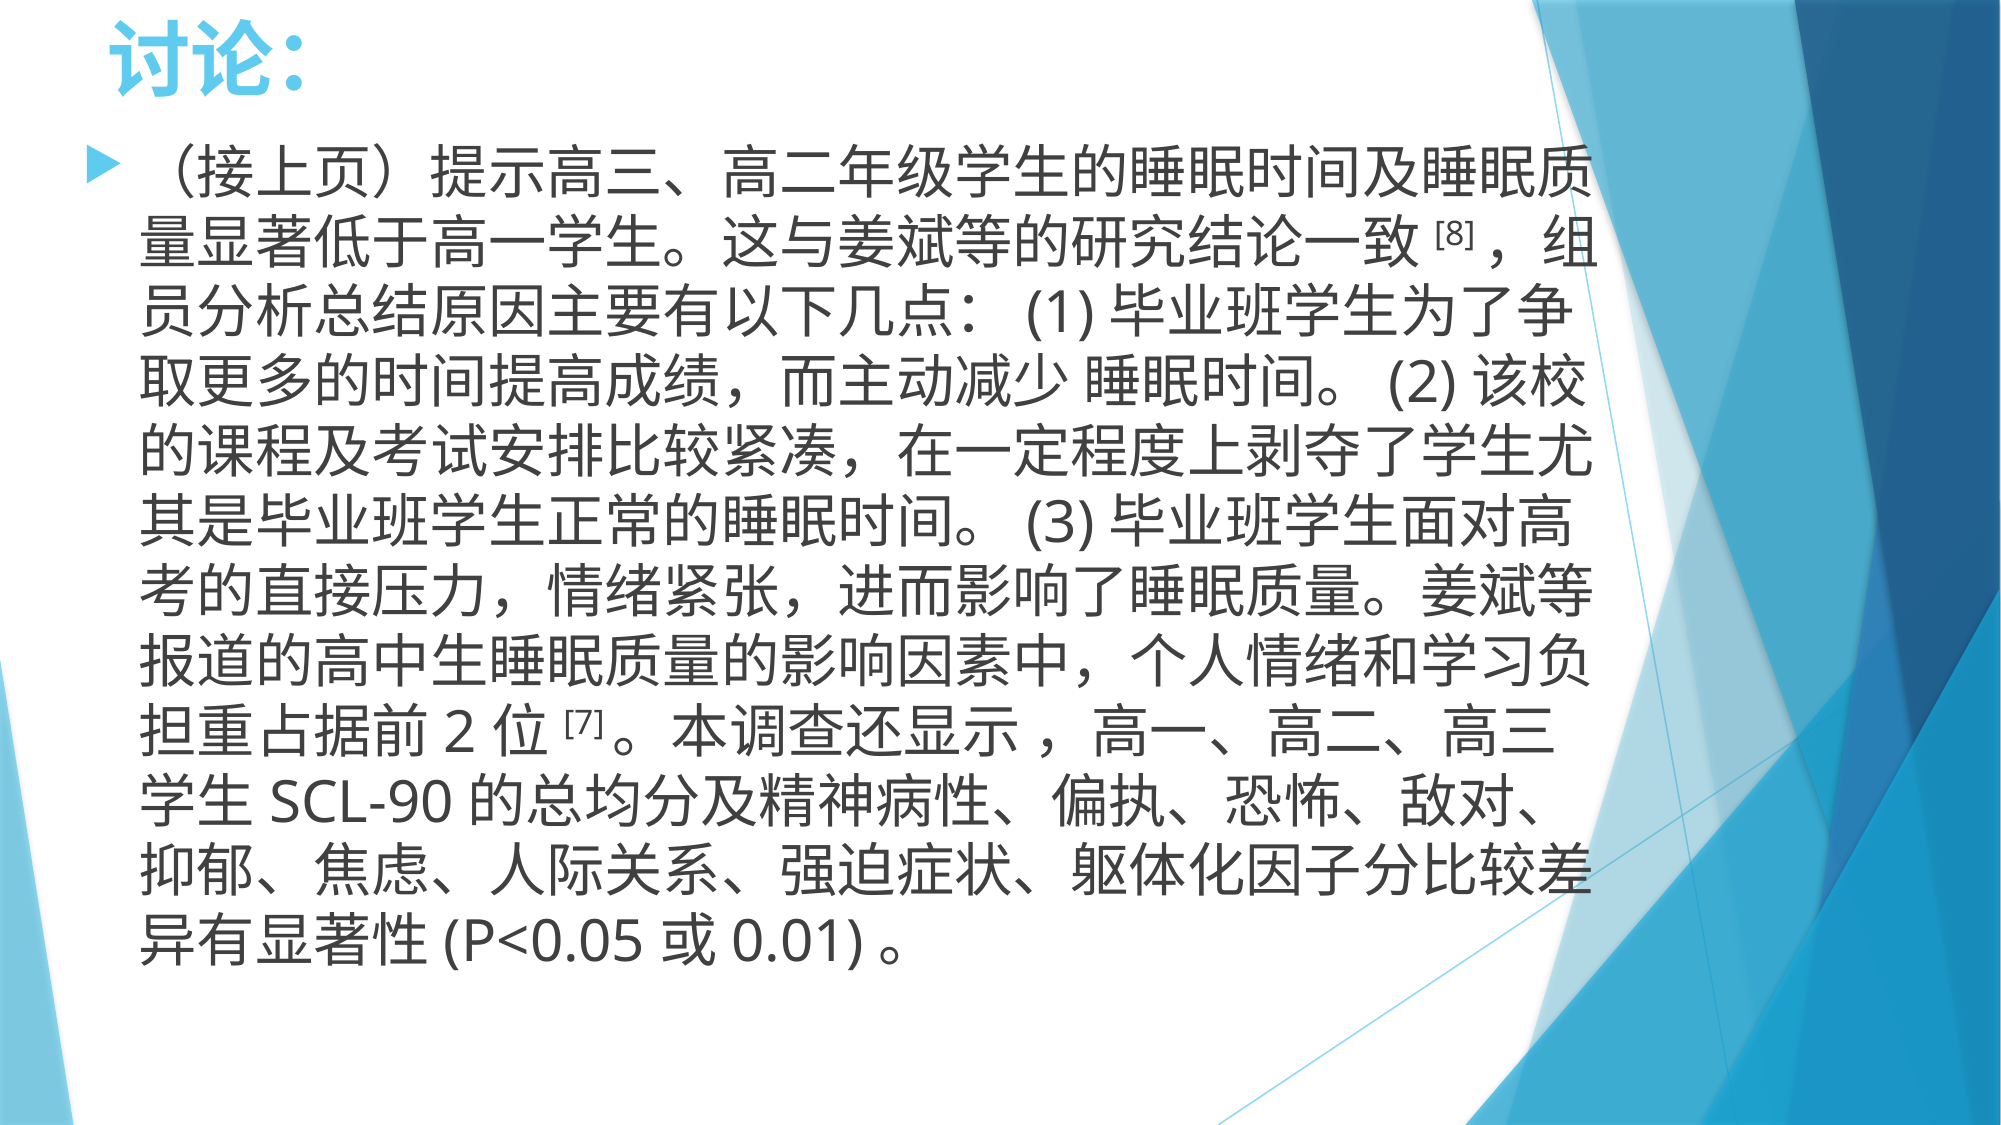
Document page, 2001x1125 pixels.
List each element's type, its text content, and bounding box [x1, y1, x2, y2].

title 讨论： [92, 0, 1503, 127]
list （接上页）提示高三、高二年级学生的睡眠时间及睡眠质量显著低于高一学生。这与姜斌等的研究结论一致[8]，组员分析总结原因主要有以下几点：(1)毕业班学生为了争取更多的时间提高成绩，而主动减少 睡眠时间。(2)该校的课程及考试安排比较紧凑，在一定程度上剥夺了学生尤其是毕业班学生正常的睡眠时间。(3)毕业班学生面对高考的直接压力，情绪紧张，进而影响了睡眠质量。姜斌等报道的高中生睡眠质量的影响因素中，个人情绪和学习负担重占据前2位[7]。本调查还显示 ，高一、高二、高三学生SCL-90的总均分及精神病性、偏执、恐怖、敌对、抑郁、焦虑、人际关系、强迫症状、躯体化因子分比较差异有显著性(P<0.05或0.01)。 [67, 127, 1617, 992]
